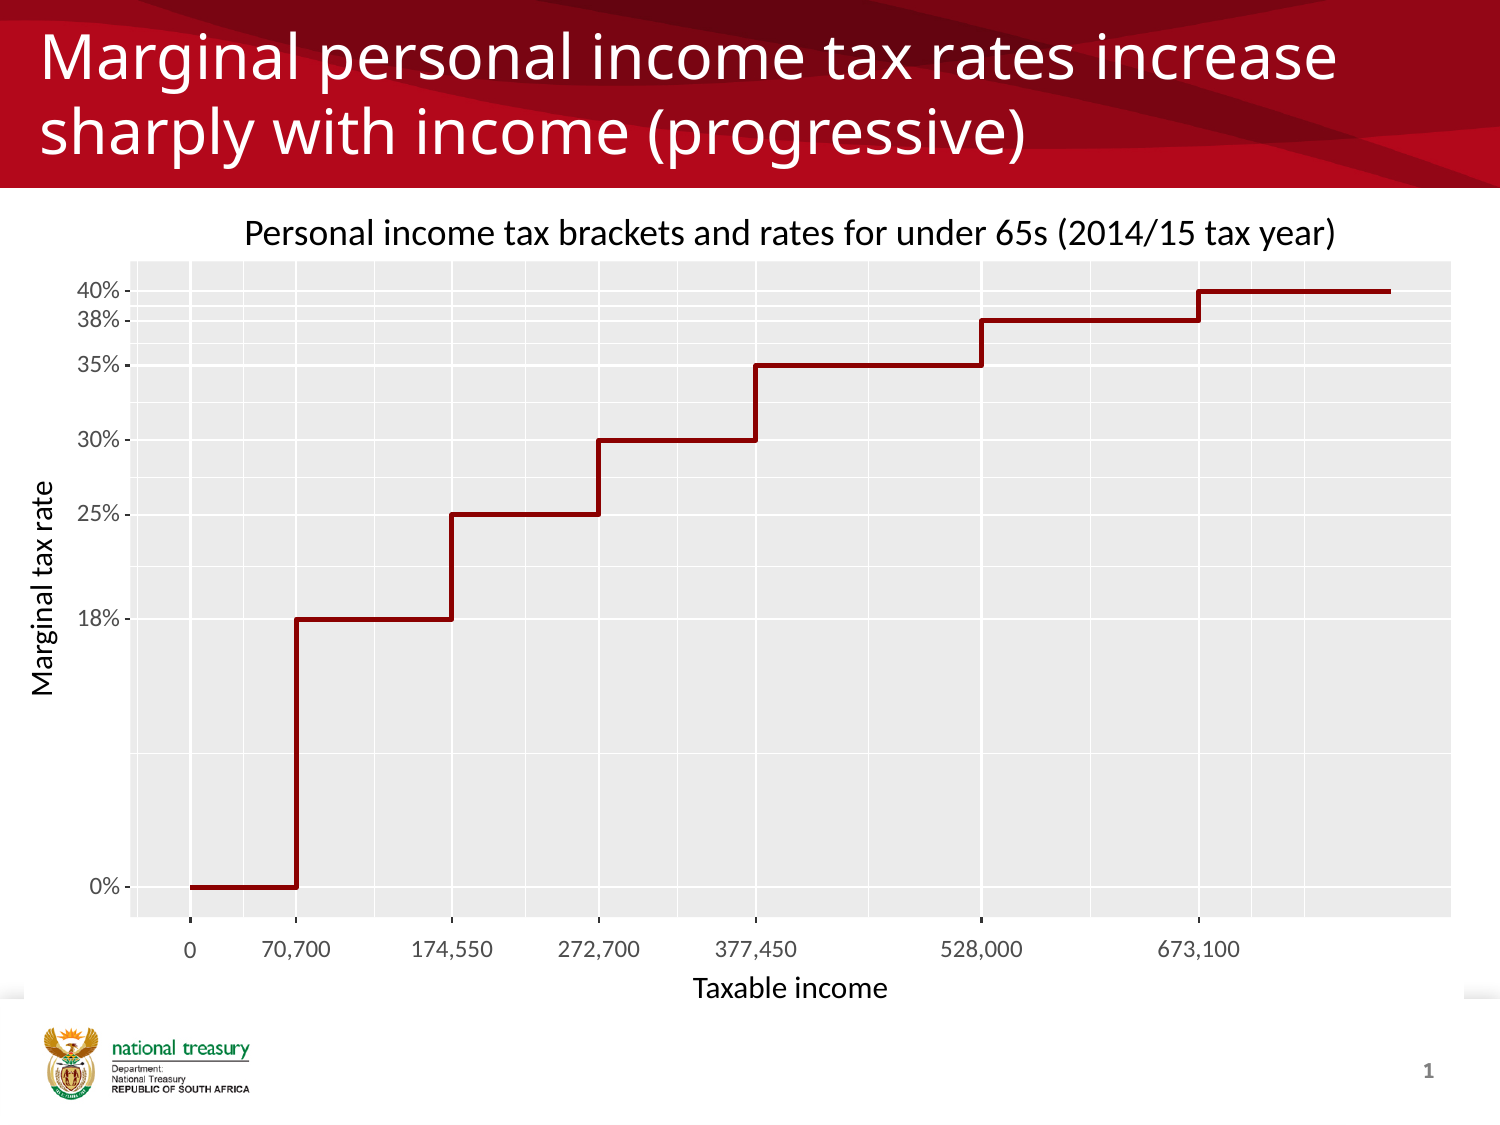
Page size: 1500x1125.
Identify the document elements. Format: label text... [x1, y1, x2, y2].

title Marginal personal income tax rates increase sharply with income (progressive) [24, 23, 1452, 162]
picture [0, 977, 1500, 1125]
picture [0, 0, 1500, 188]
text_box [24, 212, 1463, 1012]
slide_number 1 [1137, 1049, 1451, 1125]
